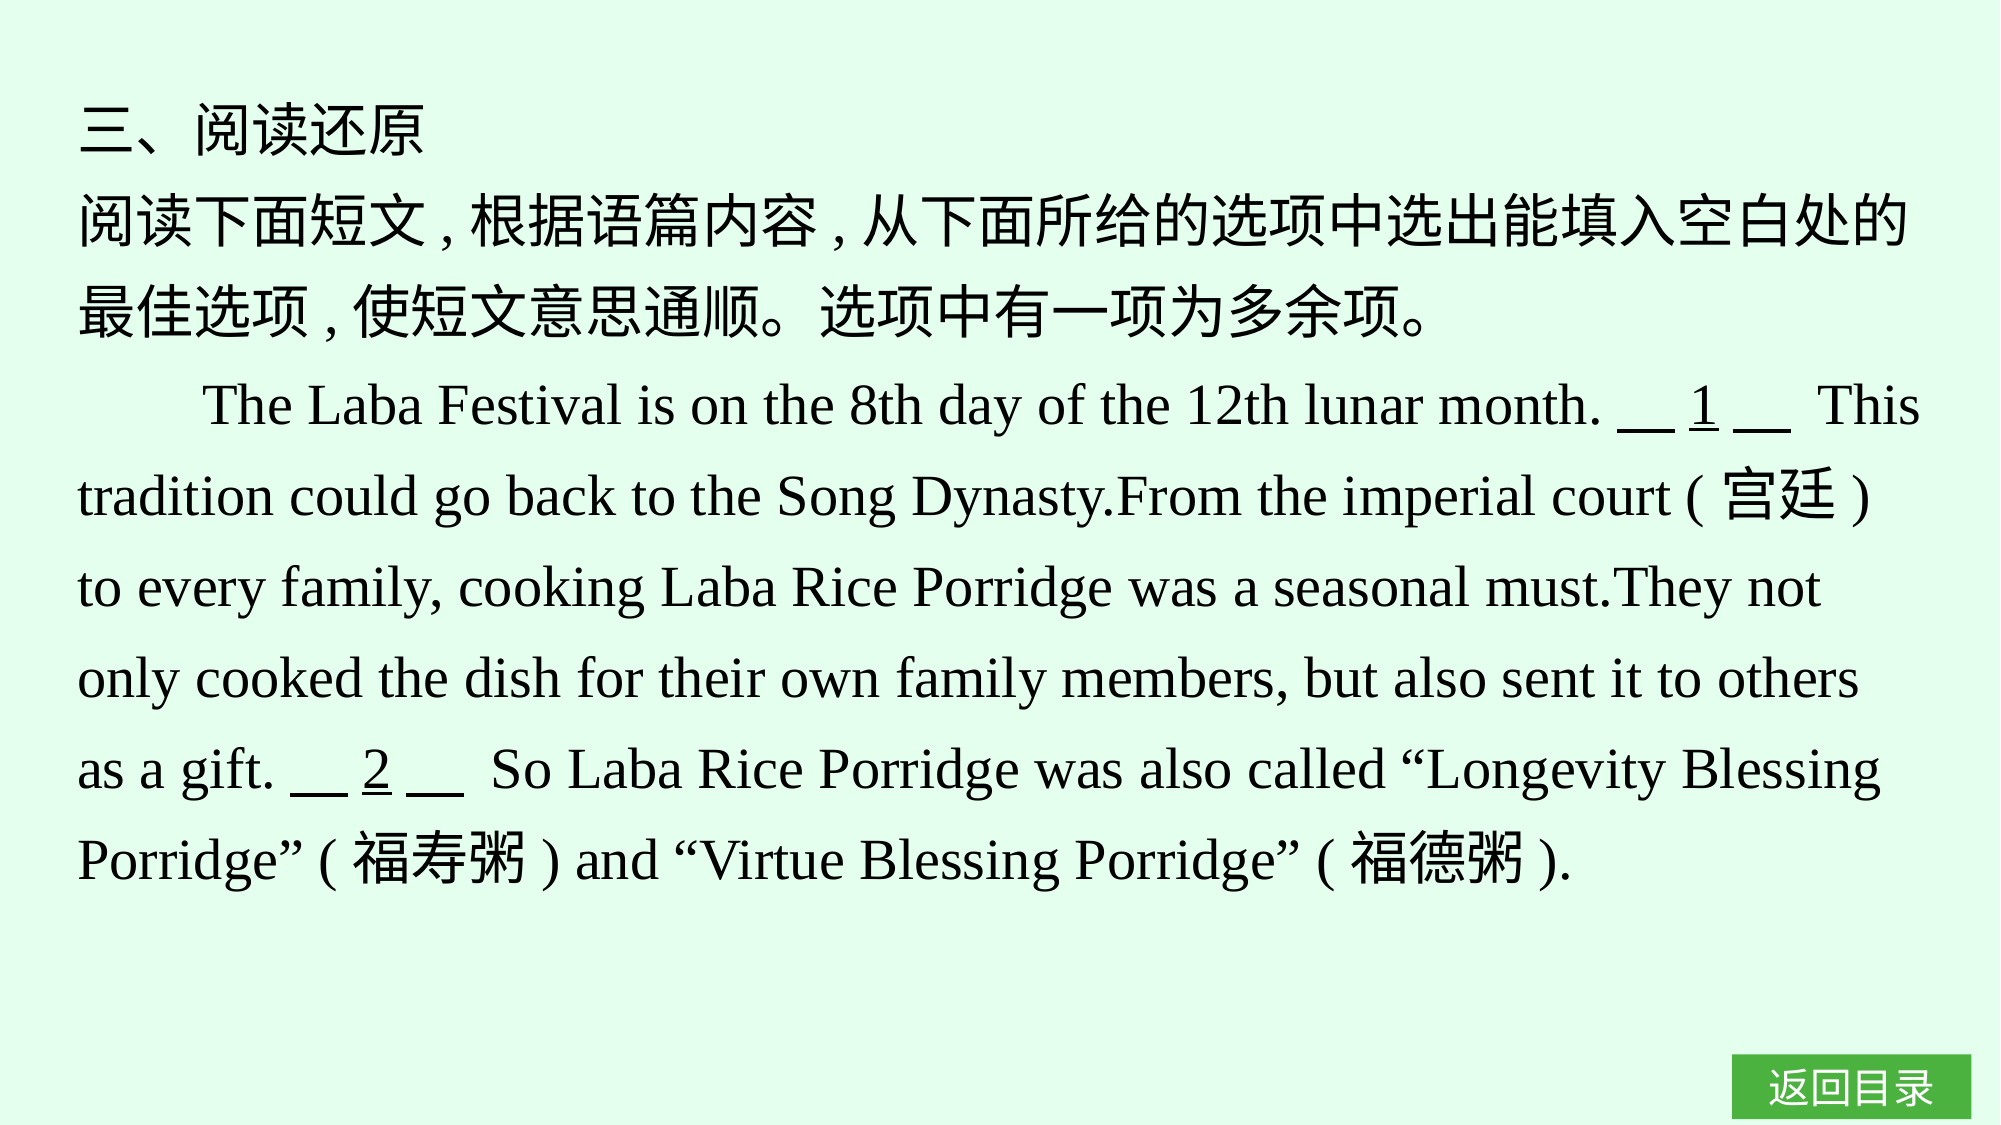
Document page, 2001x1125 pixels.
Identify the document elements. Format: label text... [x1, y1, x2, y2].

text_box 三、阅读还原 阅读下面短文,根据语篇内容,从下面所给的选项中选出能填入空白处的最佳选项,使短文意思通顺。选项中有一项为多余项。 The Laba Festival is on the 8th day of the 12th lunar month. 1 This tradition could go back to the Song Dynasty.From the imperial court (宫廷) to every family, cooking Laba Rice Porridge was a seasonal must.They not only cooked the dish for their own family members, but also sent it to others as a gift. 2 So Laba Rice Porridge was also called “Longevity Blessing Porridge” (福寿粥) and “Virtue Blessing Porridge” (福德粥). [62, 65, 1938, 899]
